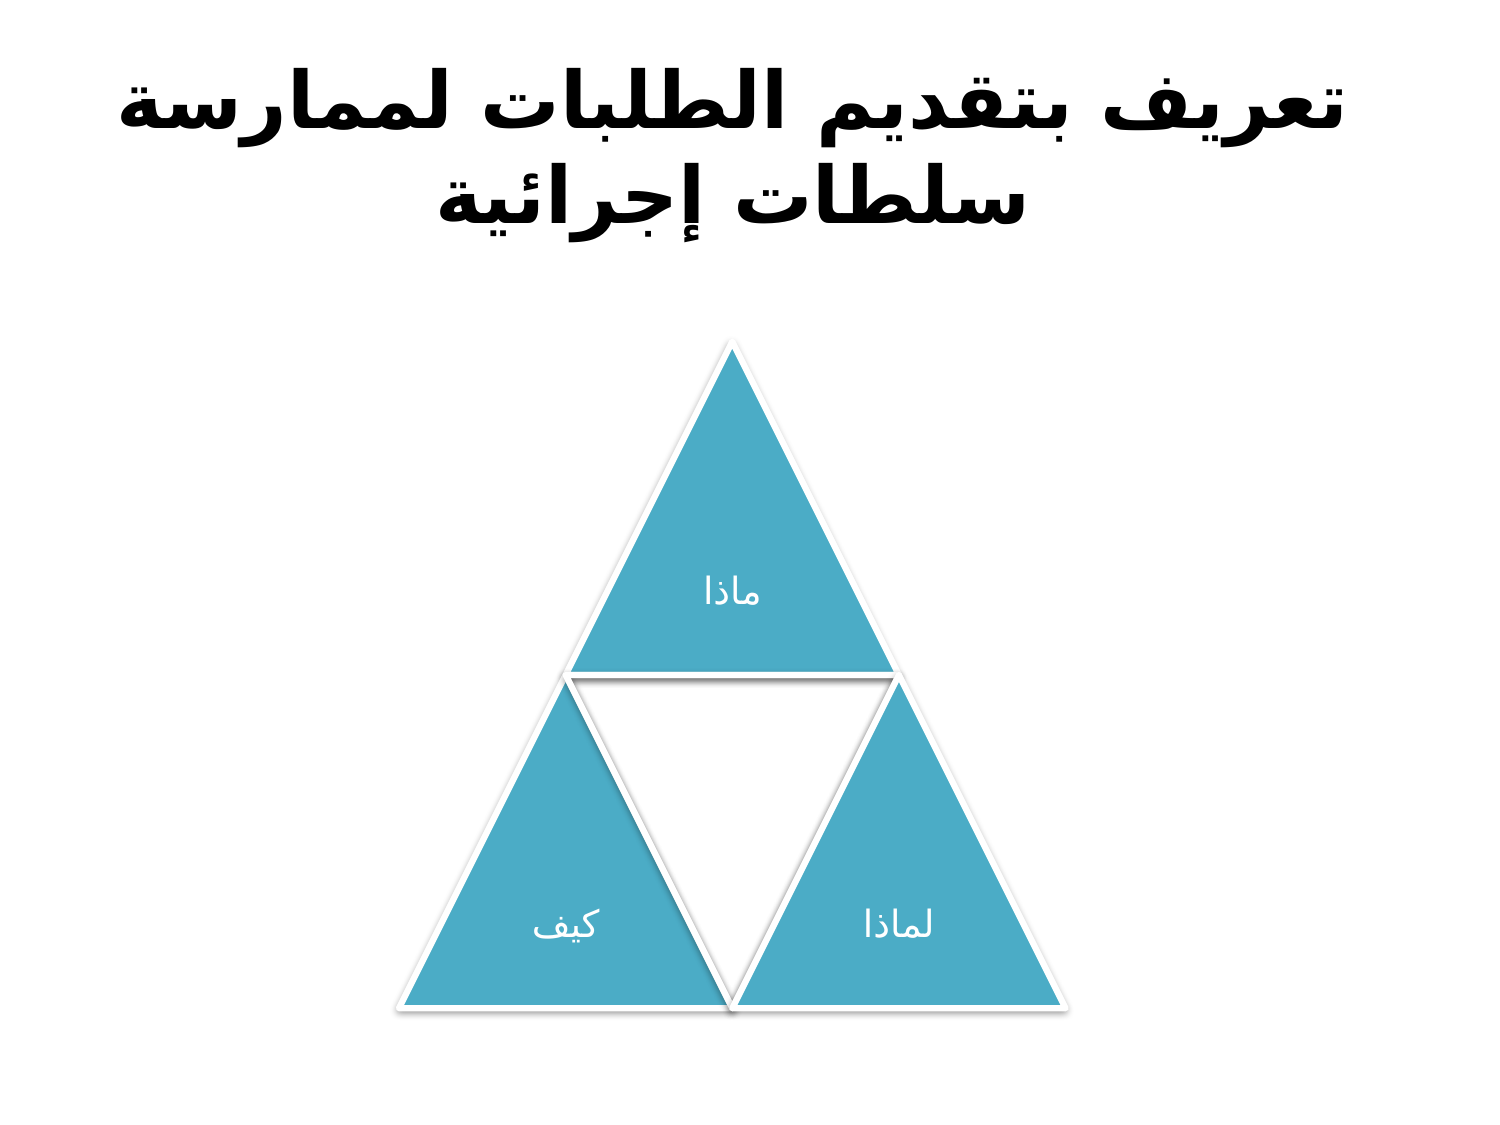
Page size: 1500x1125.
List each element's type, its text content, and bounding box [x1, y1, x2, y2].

title تعريف بتقديم الطلبات لممارسة سلطات إجرائية [57, 50, 1408, 238]
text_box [232, 341, 1233, 1009]
